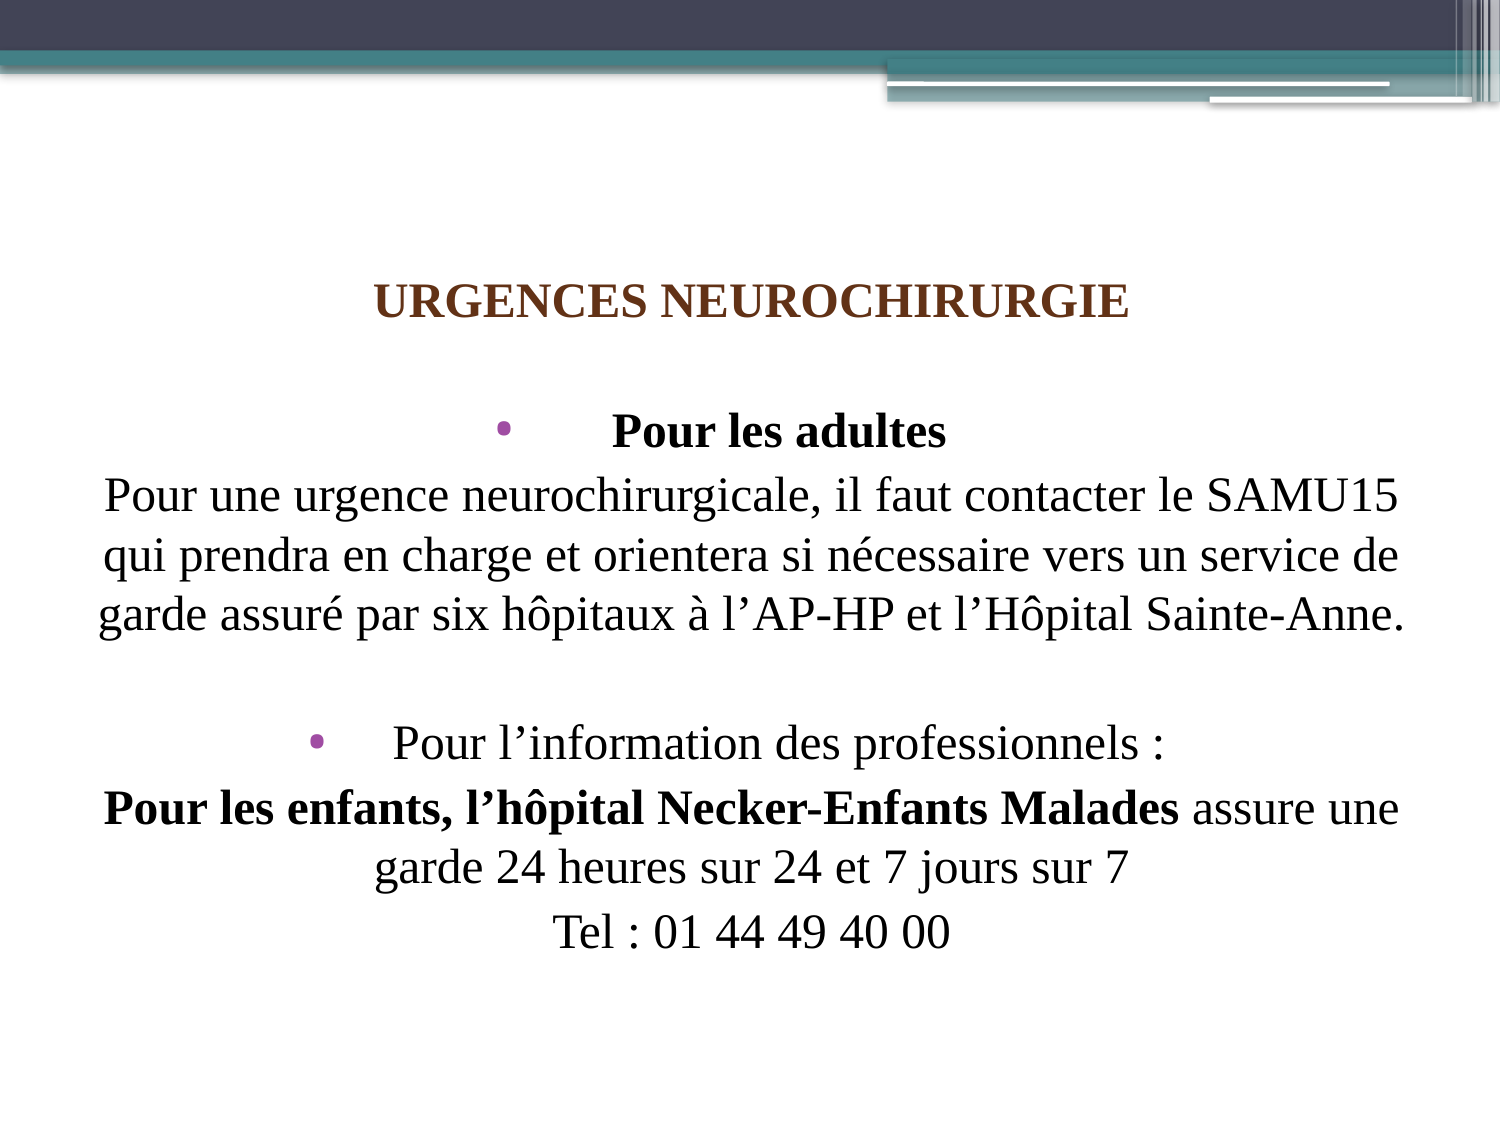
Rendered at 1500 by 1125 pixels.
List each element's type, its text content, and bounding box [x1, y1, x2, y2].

list URGENCES NEUROCHIRURGIE Pour les adultes Pour une urgence neurochirurgicale, il faut contacter le SAMU15 qui prendra en charge et orientera si nécessaire vers un service de garde assuré par six hôpitaux à l’AP-HP et l’Hôpital Sainte-Anne. Pour l’information des professionnels : Pour les enfants, l’hôpital Necker-Enfants Malades assure une garde 24 heures sur 24 et 7 jours sur 7 Tel : 01 44 49 40 00 [76, 196, 1427, 1031]
